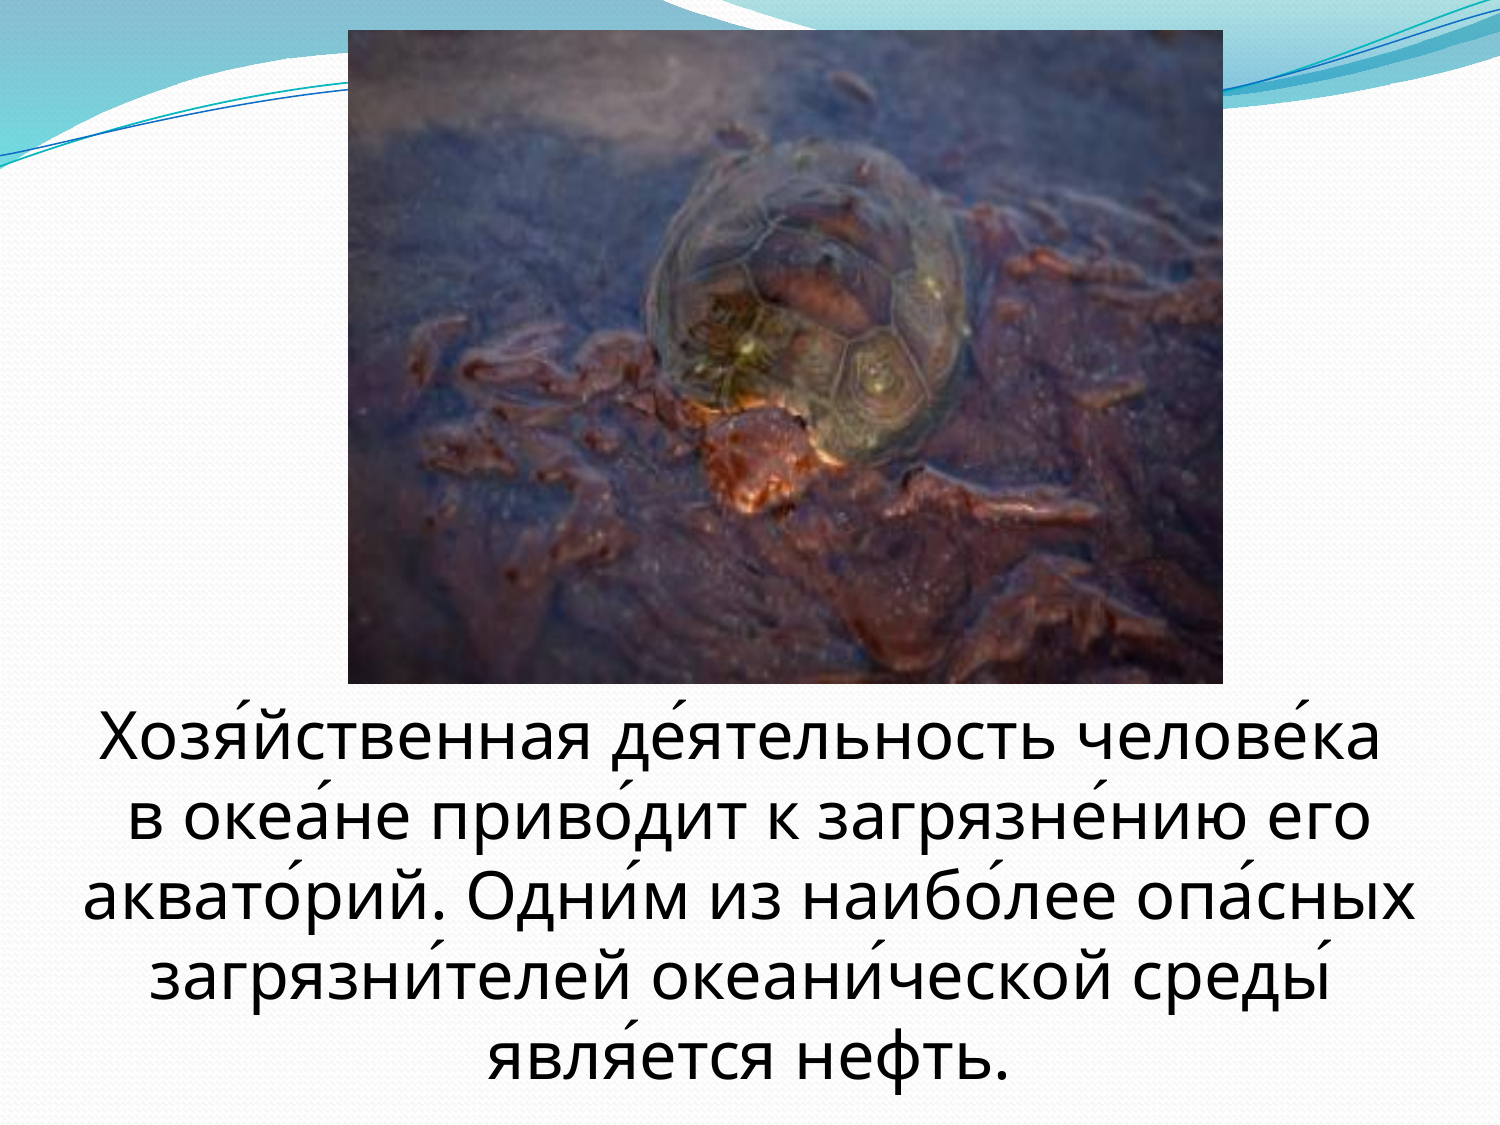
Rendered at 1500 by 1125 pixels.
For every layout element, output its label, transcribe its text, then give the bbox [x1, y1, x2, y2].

picture [348, 30, 1223, 684]
title Хозя́йственная де́ятельность челове́ка в океа́не приво́дит к загрязне́нию его аквато́рий. Одни́м из наибо́лее опа́сных загрязни́телей океани́ческой среды́ явля́ется нефть. [29, 904, 1471, 1093]
